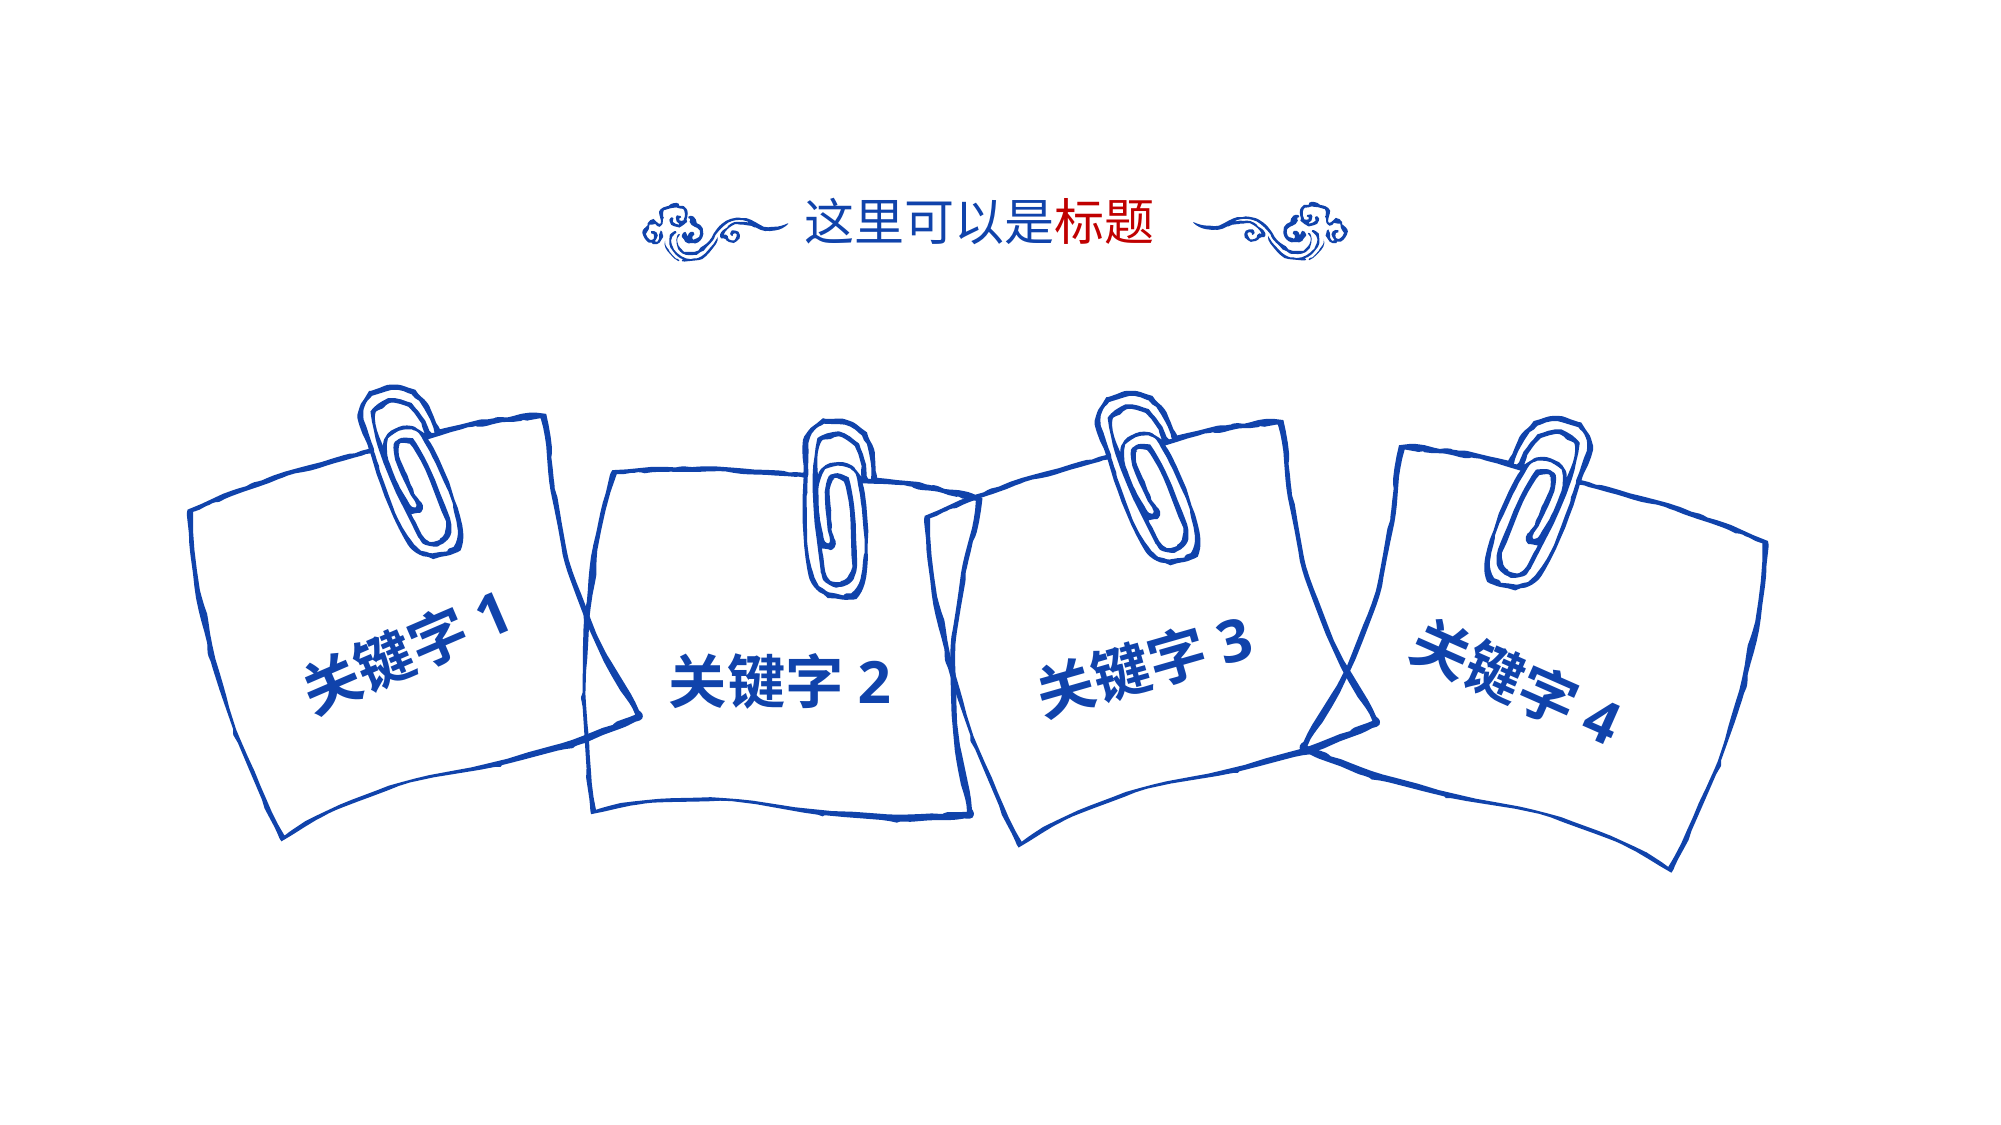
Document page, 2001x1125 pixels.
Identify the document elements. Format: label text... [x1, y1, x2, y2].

text_box [951, 498, 983, 637]
text_box [597, 418, 974, 600]
text_box [1334, 652, 1347, 672]
text_box [589, 617, 643, 741]
text_box 关键字4 [1385, 591, 1741, 811]
text_box 关键字2 [654, 637, 1005, 723]
text_box [580, 618, 974, 823]
text_box [1365, 415, 1769, 729]
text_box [642, 183, 1348, 263]
text_box 关键字3 [1011, 561, 1372, 740]
text_box [1309, 672, 1381, 750]
text_box [1299, 646, 1701, 873]
text_box [924, 390, 1308, 637]
text_box 关键字1 [273, 522, 630, 739]
text_box [966, 723, 1309, 848]
text_box [186, 384, 584, 842]
